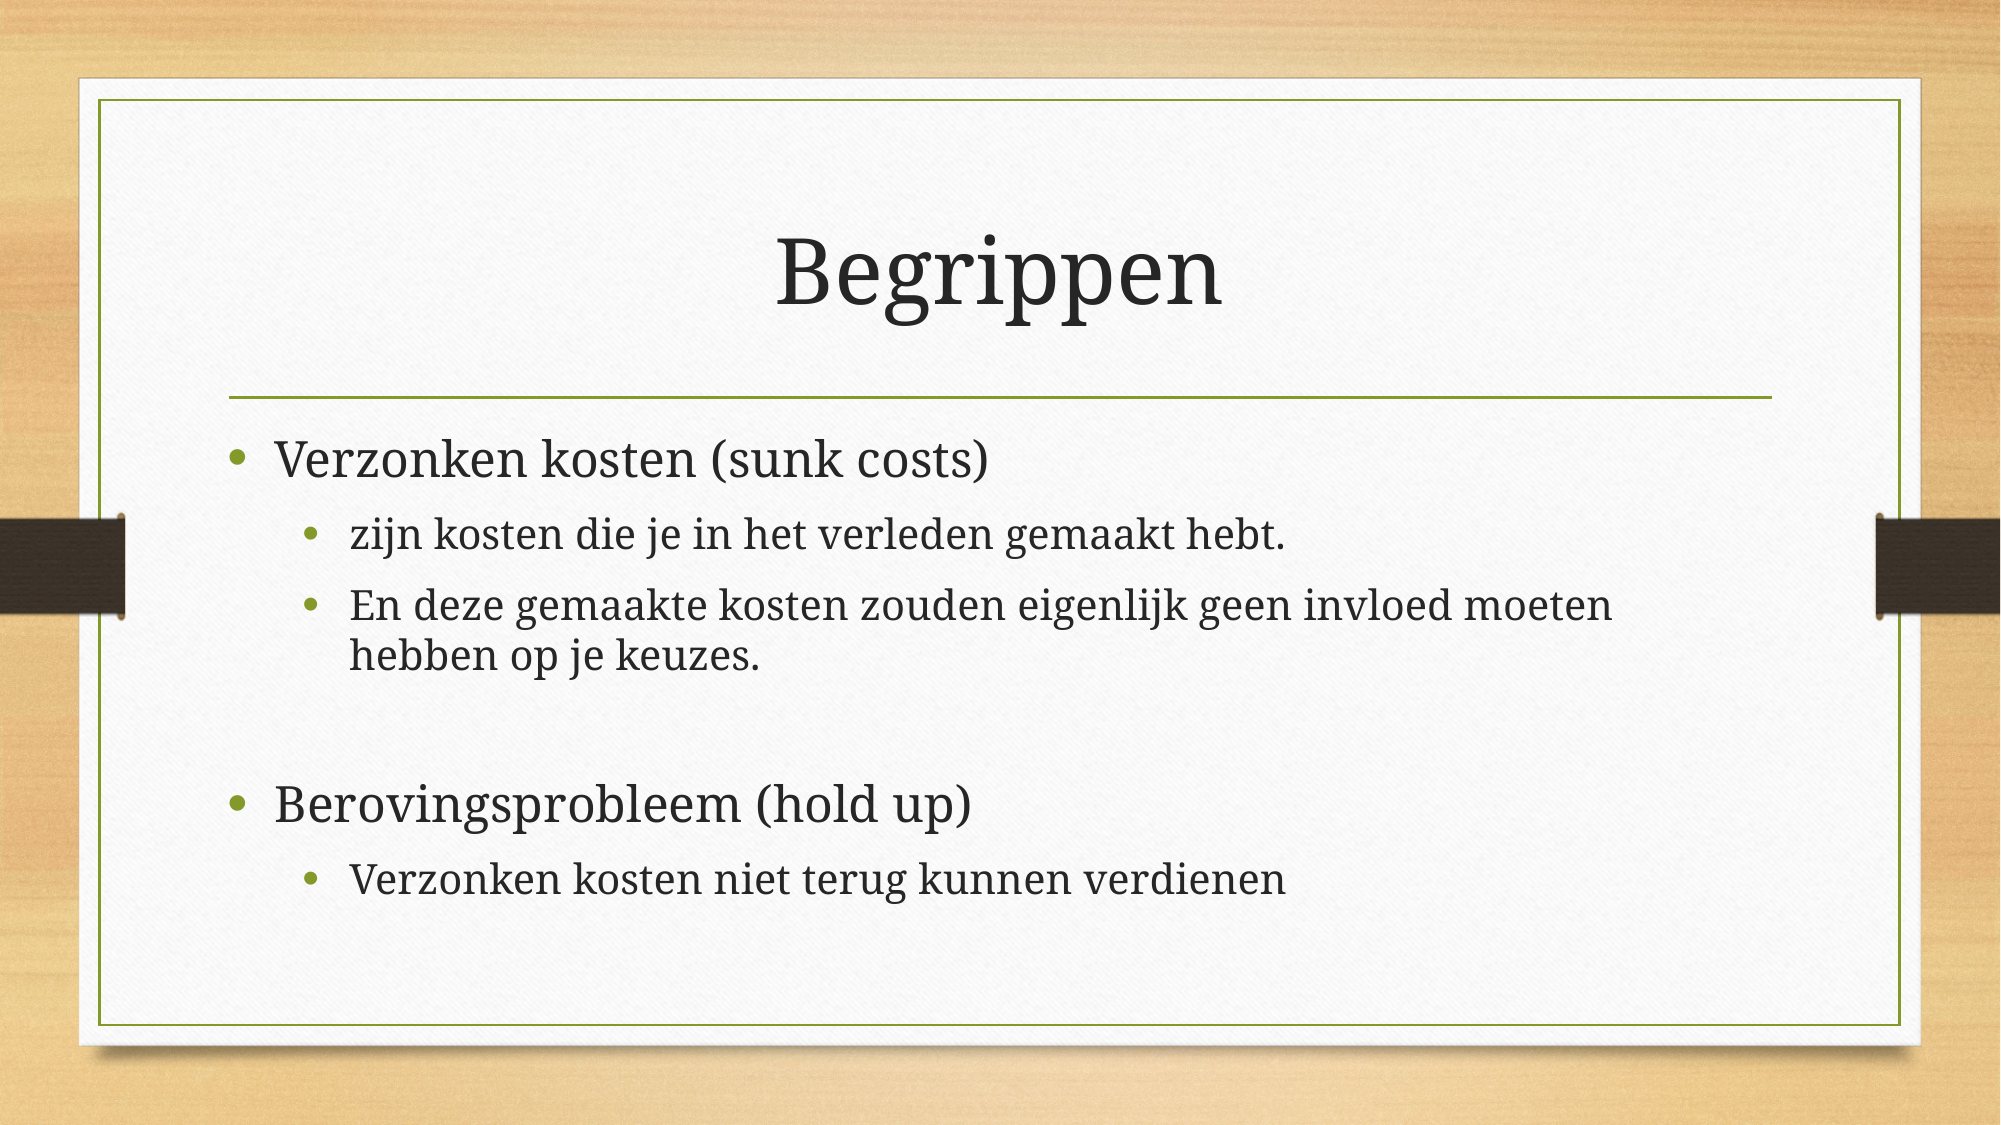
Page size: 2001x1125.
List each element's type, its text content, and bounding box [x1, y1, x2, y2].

title Begrippen [212, 161, 1788, 375]
list Verzonken kosten (sunk costs) zijn kosten die je in het verleden gemaakt hebt. En deze gemaakte kosten zouden eigenlijk geen invloed moeten hebben op je keuzes. Berovingsprobleem (hold up) Verzonken kosten niet terug kunnen verdienen [212, 419, 1788, 964]
picture [0, 0, 2001, 1125]
